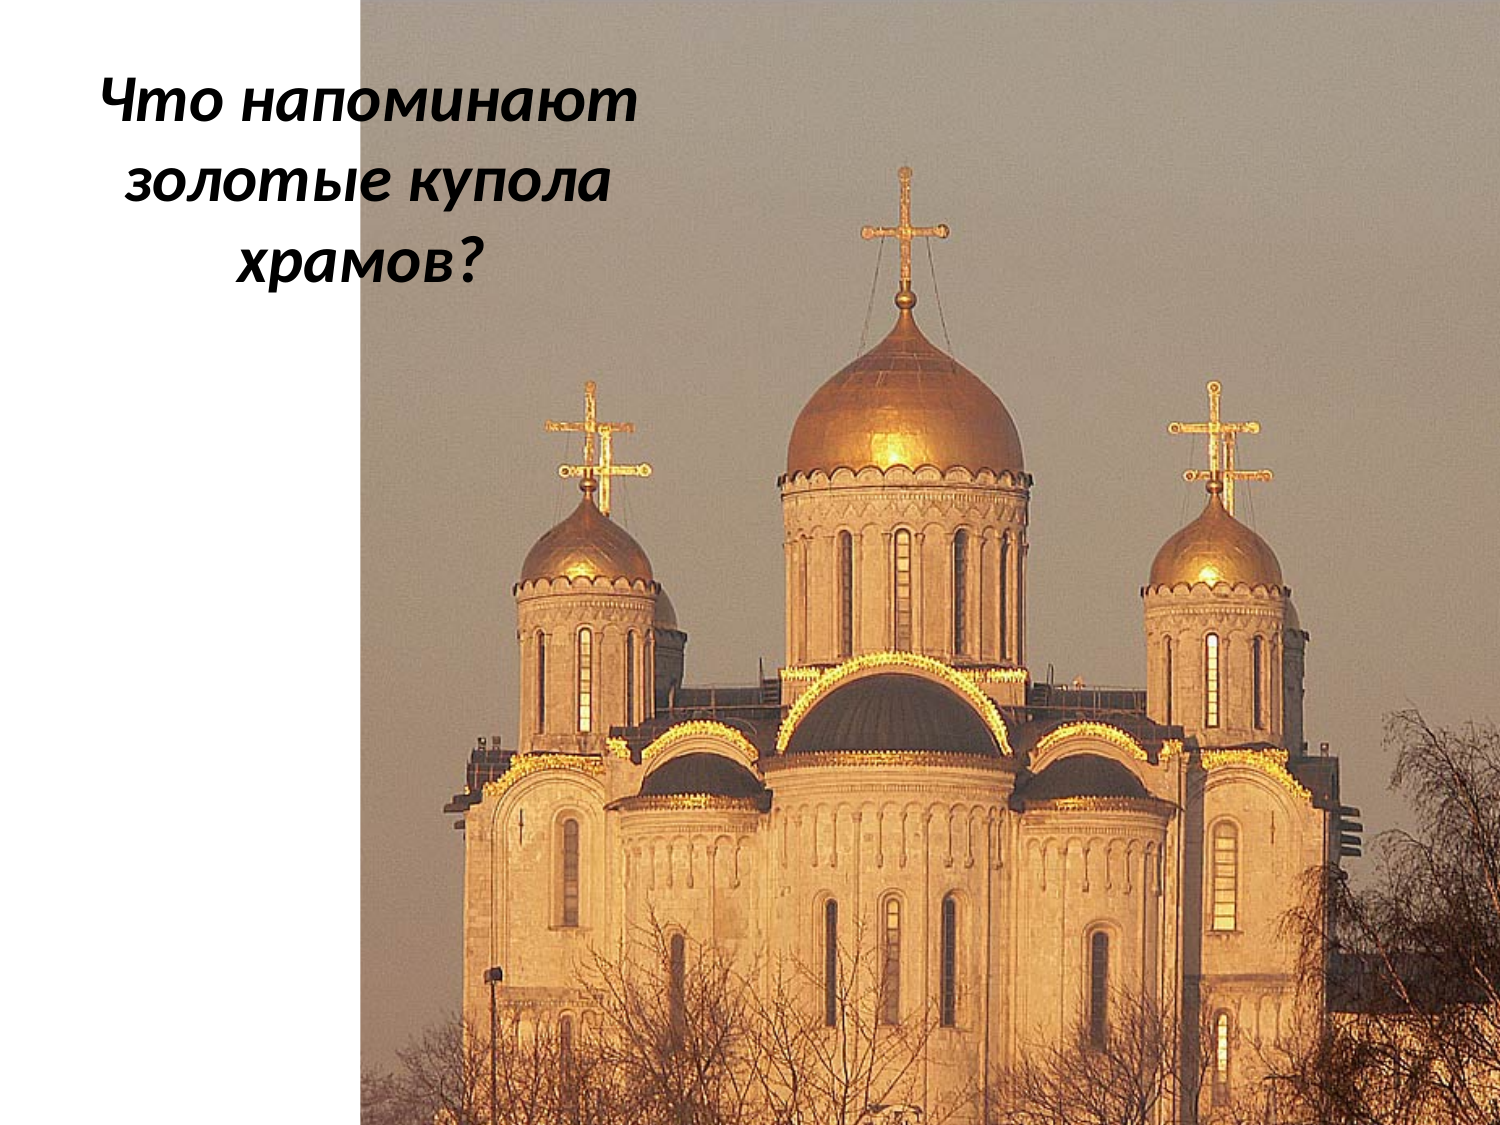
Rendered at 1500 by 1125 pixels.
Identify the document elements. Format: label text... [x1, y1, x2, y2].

picture [360, 0, 1500, 1125]
title Что напоминают золотые купола храмов? [0, 45, 354, 386]
